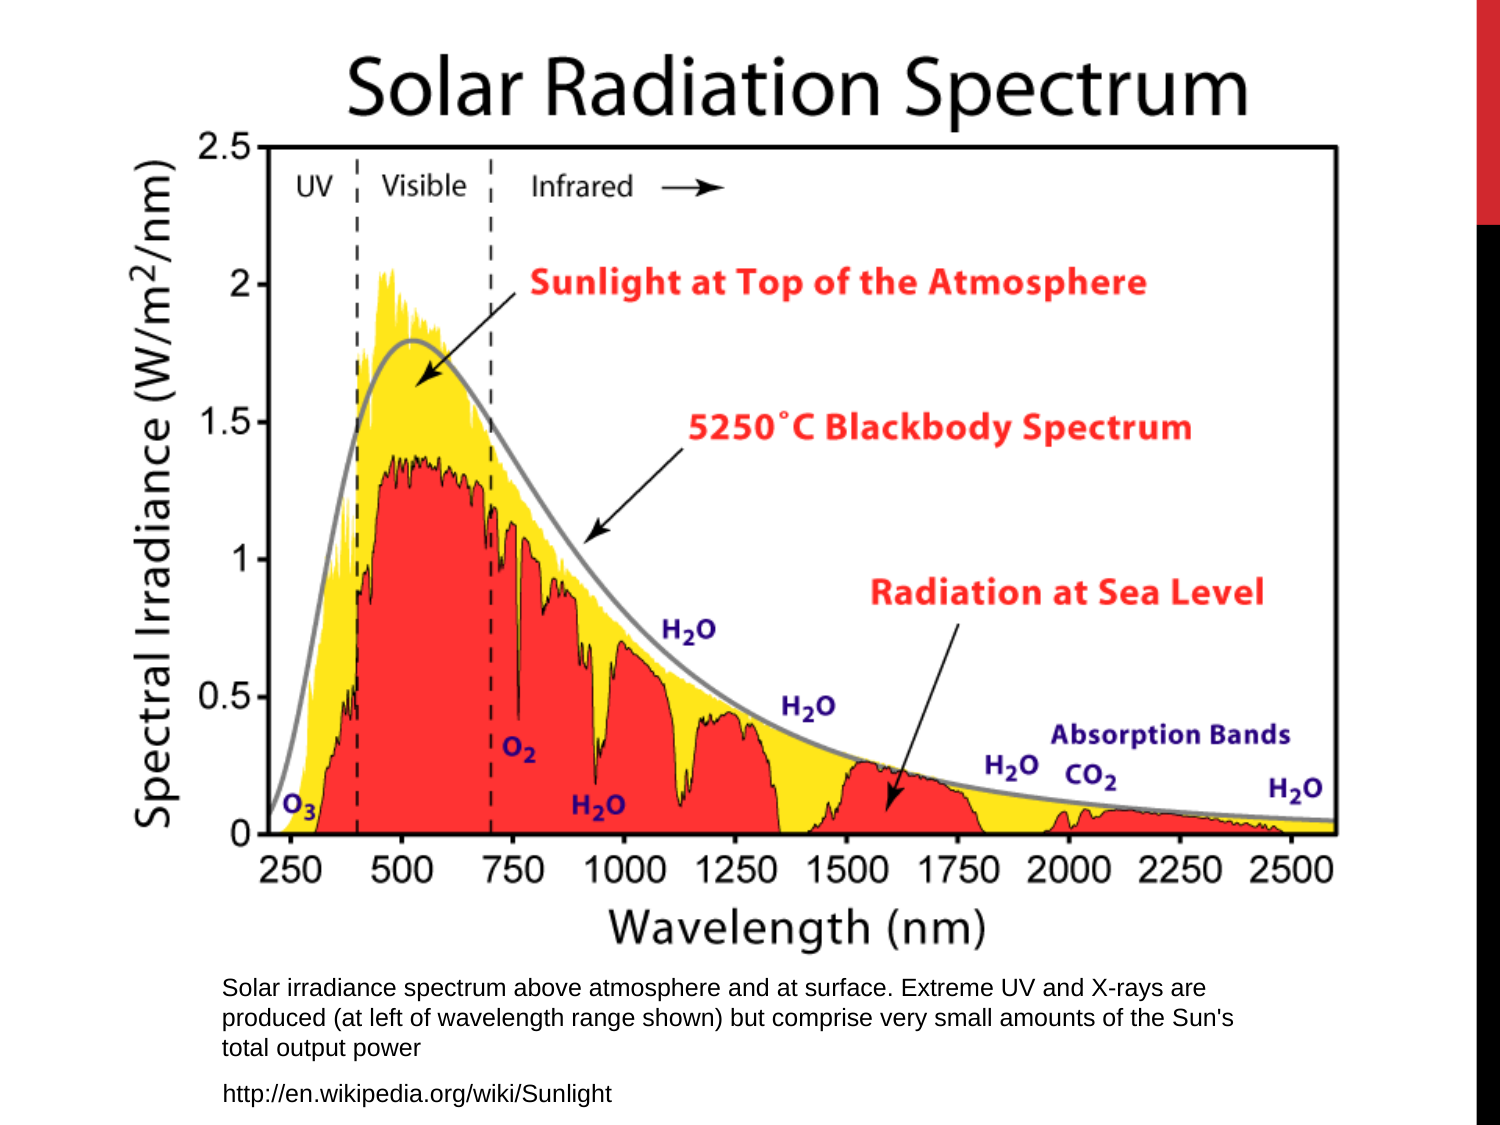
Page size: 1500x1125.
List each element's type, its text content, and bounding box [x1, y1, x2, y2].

text_box Solar irradiance spectrum above atmosphere and at surface. Extreme UV and X-rays are produced (at left of wavelength range shown) but comprise very small amounts of the Sun's total output power [207, 969, 1268, 1069]
text_box http://en.wikipedia.org/wiki/Sunlight [207, 1070, 628, 1115]
picture [111, 33, 1363, 965]
